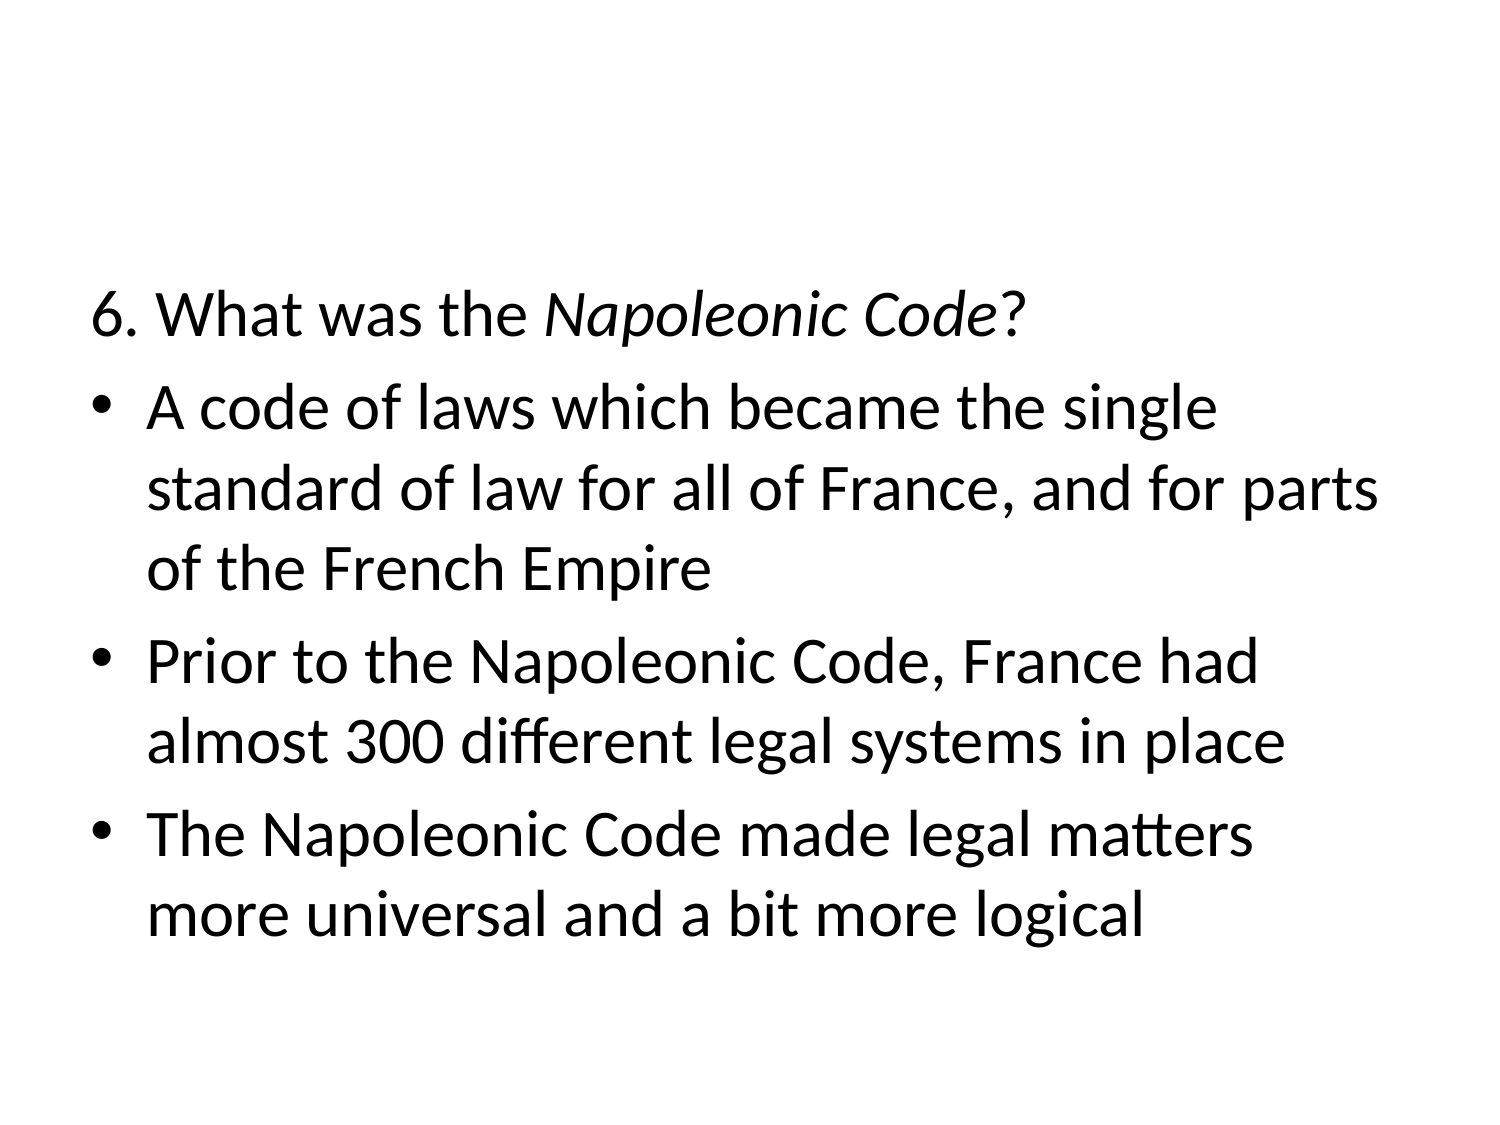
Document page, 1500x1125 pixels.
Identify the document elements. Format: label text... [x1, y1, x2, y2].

list 6. What was the Napoleonic Code? A code of laws which became the single standard of law for all of France, and for parts of the French Empire Prior to the Napoleonic Code, France had almost 300 different legal systems in place The Napoleonic Code made legal matters more universal and a bit more logical [75, 262, 1425, 1005]
